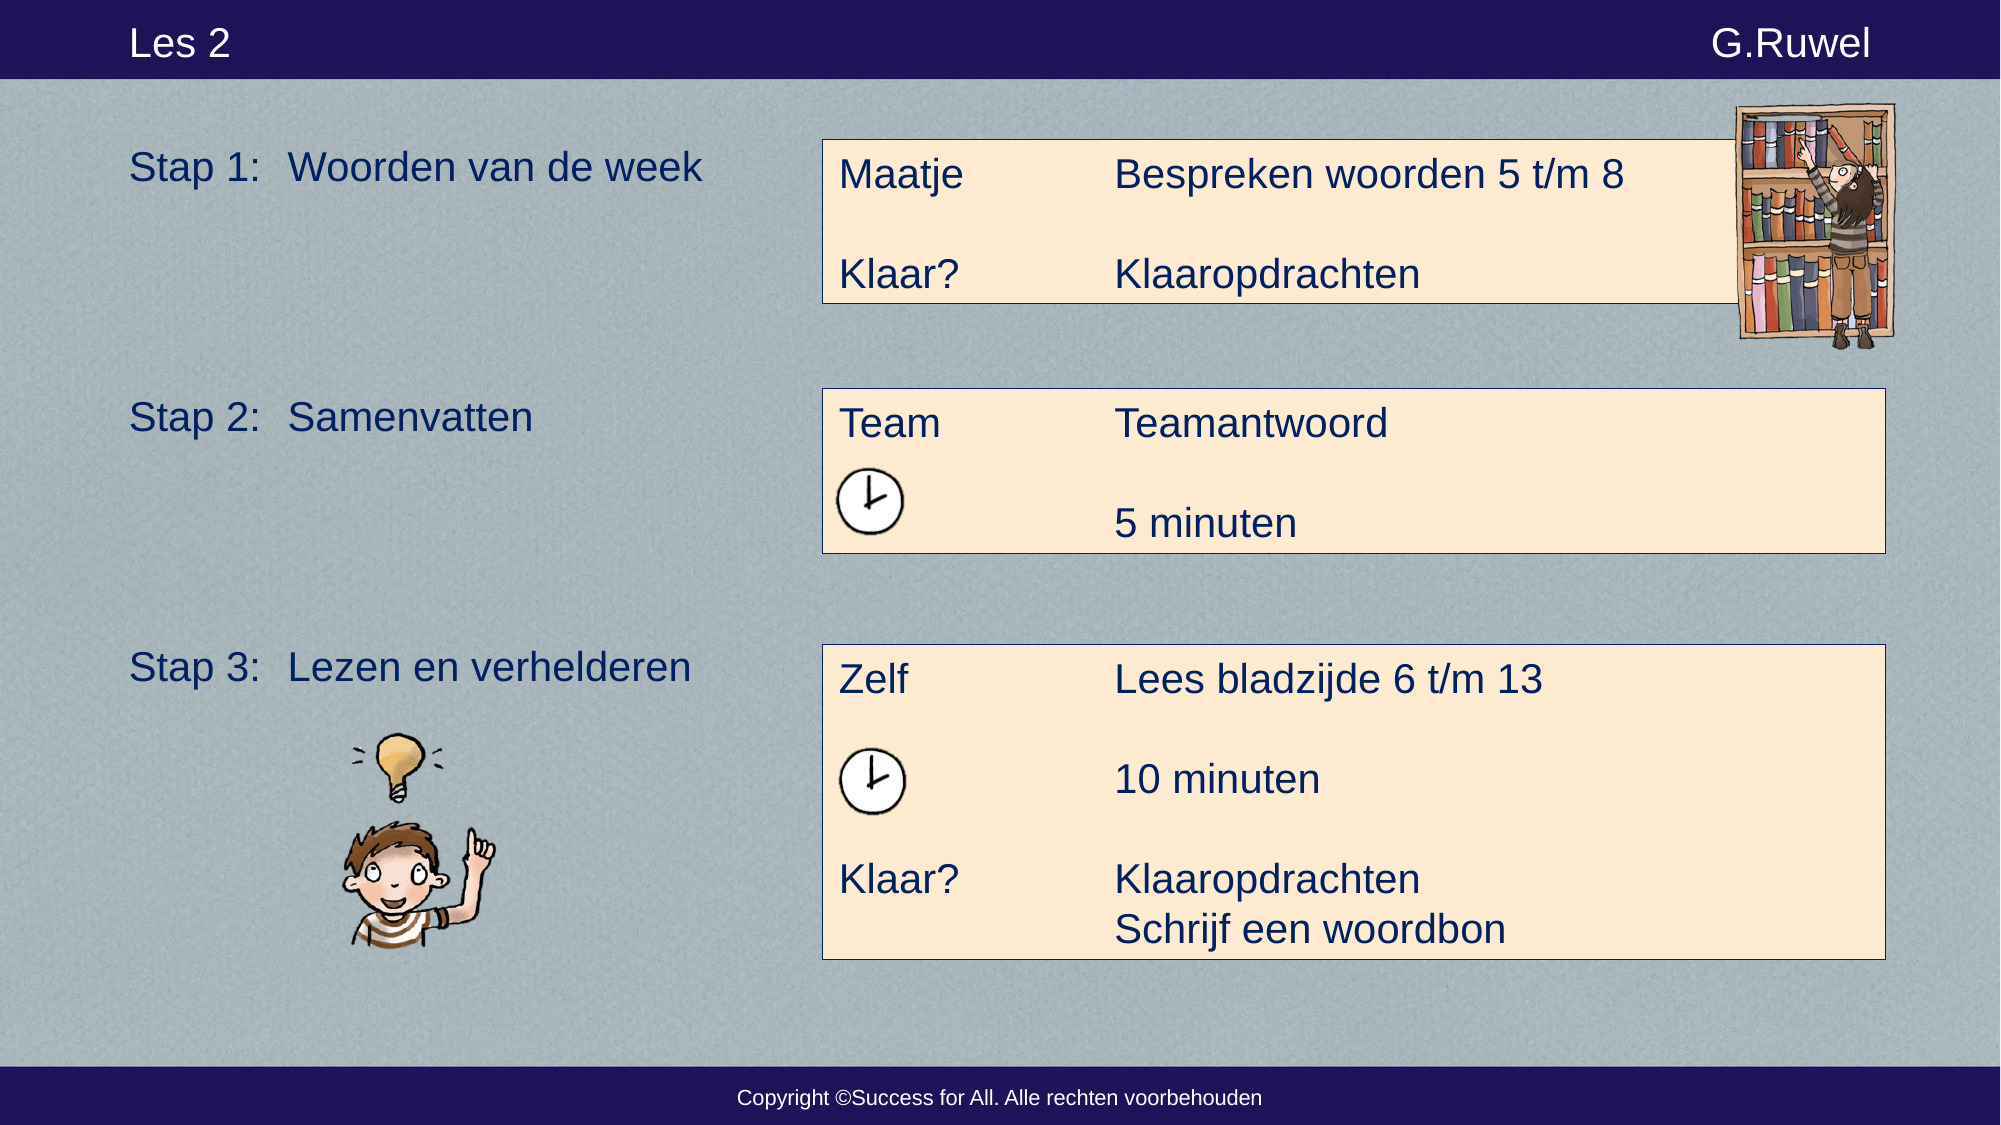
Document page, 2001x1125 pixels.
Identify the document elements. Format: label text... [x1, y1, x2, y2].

text_box Zelf Lees bladzijde 6 t/m 13 10 minuten Klaar? Klaaropdrachten Schrijf een woordbon [822, 644, 1886, 960]
text_box G.Ruwel [999, 8, 1886, 73]
text_box Maatje Bespreken woorden 5 t/m 8 Klaar? Klaaropdrachten [822, 139, 1718, 304]
picture [0, 0, 2001, 1125]
text_box Les 2 [114, 8, 354, 73]
text_box Team Teamantwoord 5 minuten [822, 388, 1886, 554]
text_box Stap 1: Woorden van de week Stap 2: Samenvatten Stap 3: Lezen en verhelderen [114, 132, 907, 748]
text_box Copyright ©Success for All. Alle rechten voorbehouden [0, 1076, 2000, 1125]
